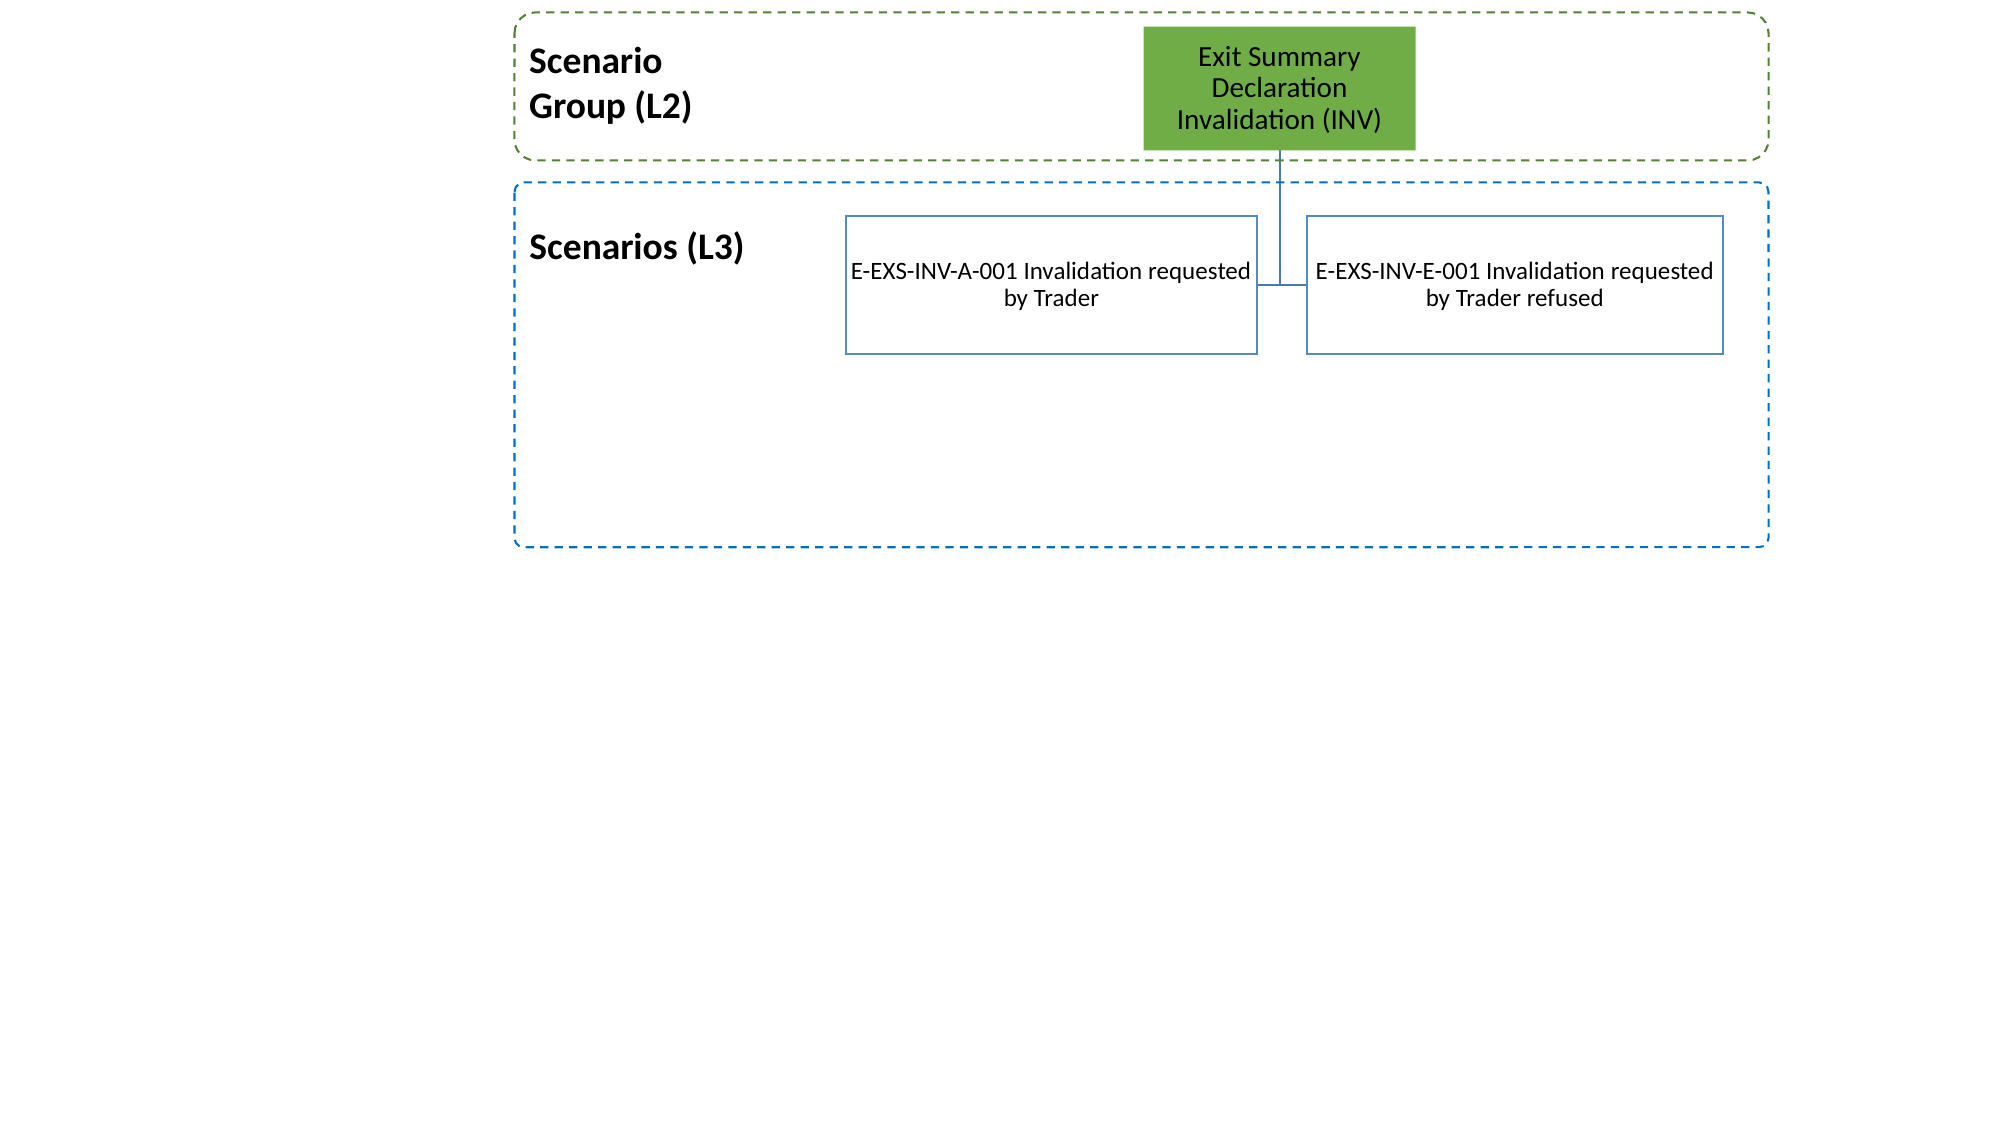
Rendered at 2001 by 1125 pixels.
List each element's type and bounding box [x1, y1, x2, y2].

text_box [514, 12, 1769, 548]
